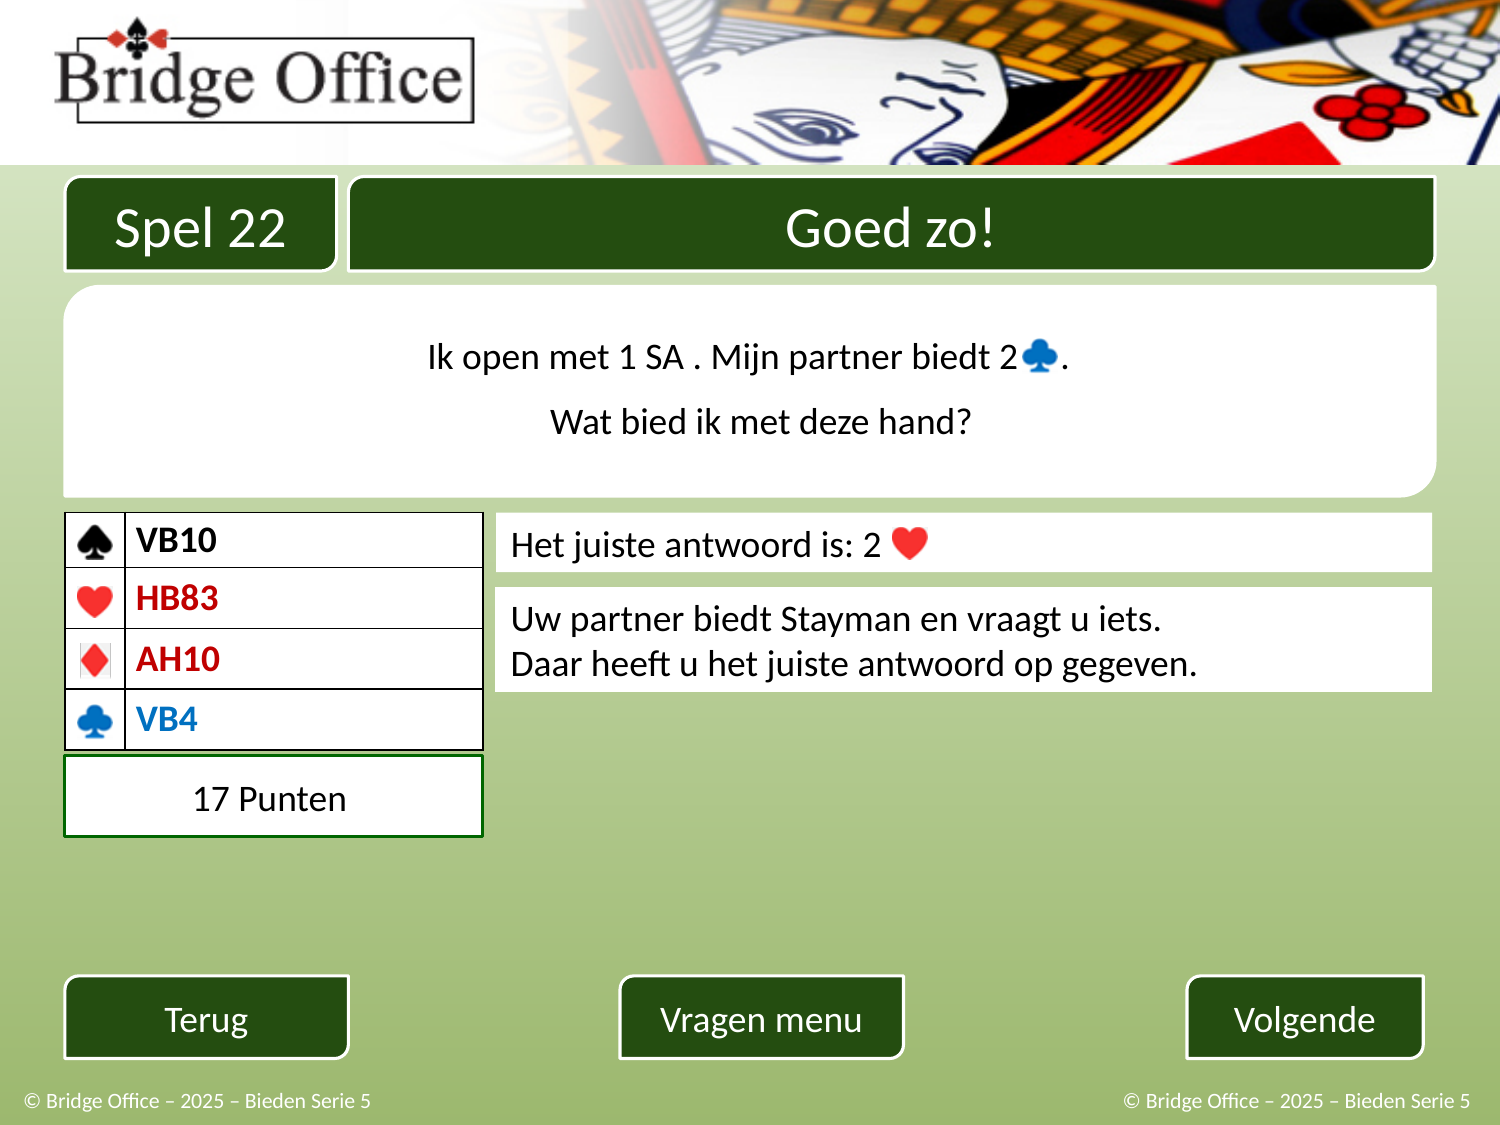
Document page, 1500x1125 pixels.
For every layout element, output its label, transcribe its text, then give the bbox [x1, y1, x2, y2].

text_box Ik open met 1 SA . Mijn partner biedt 2 . [394, 324, 1104, 385]
picture [1022, 338, 1059, 374]
picture [77, 703, 114, 740]
table_cell [66, 568, 124, 628]
picture [77, 585, 114, 618]
table_cell AH10 [126, 629, 482, 688]
table_cell VB4 [126, 690, 482, 749]
text_box © Bridge Office – 2025 – Bieden Serie 5 [1107, 1079, 1500, 1121]
table_cell [66, 629, 124, 688]
picture [77, 524, 114, 561]
text_box Het juiste antwoord is: 2 [496, 512, 1433, 573]
text_box 17 Punten [63, 754, 484, 838]
text_box Goed zo! [346, 178, 1437, 273]
table_cell [66, 690, 124, 749]
table_header [66, 513, 124, 567]
picture [892, 527, 928, 560]
table_header VB10 [126, 513, 482, 567]
text_box Wat bied ik met deze hand? [528, 389, 995, 450]
picture [77, 643, 114, 679]
text_box Vragen menu [618, 974, 906, 1061]
text_box Spel 22 [63, 178, 339, 273]
text_box Uw partner biedt Stayman en vraagt u iets. Daar heeft u het juiste antwoord op gegeven. [495, 587, 1432, 692]
text_box © Bridge Office – 2025 – Bieden Serie 5 [8, 1079, 393, 1121]
text_box Terug [63, 974, 350, 1061]
text_box Volgende [1185, 974, 1425, 1061]
text_box [63, 284, 1437, 498]
table_cell HB83 [126, 568, 482, 628]
picture [0, 0, 1500, 166]
